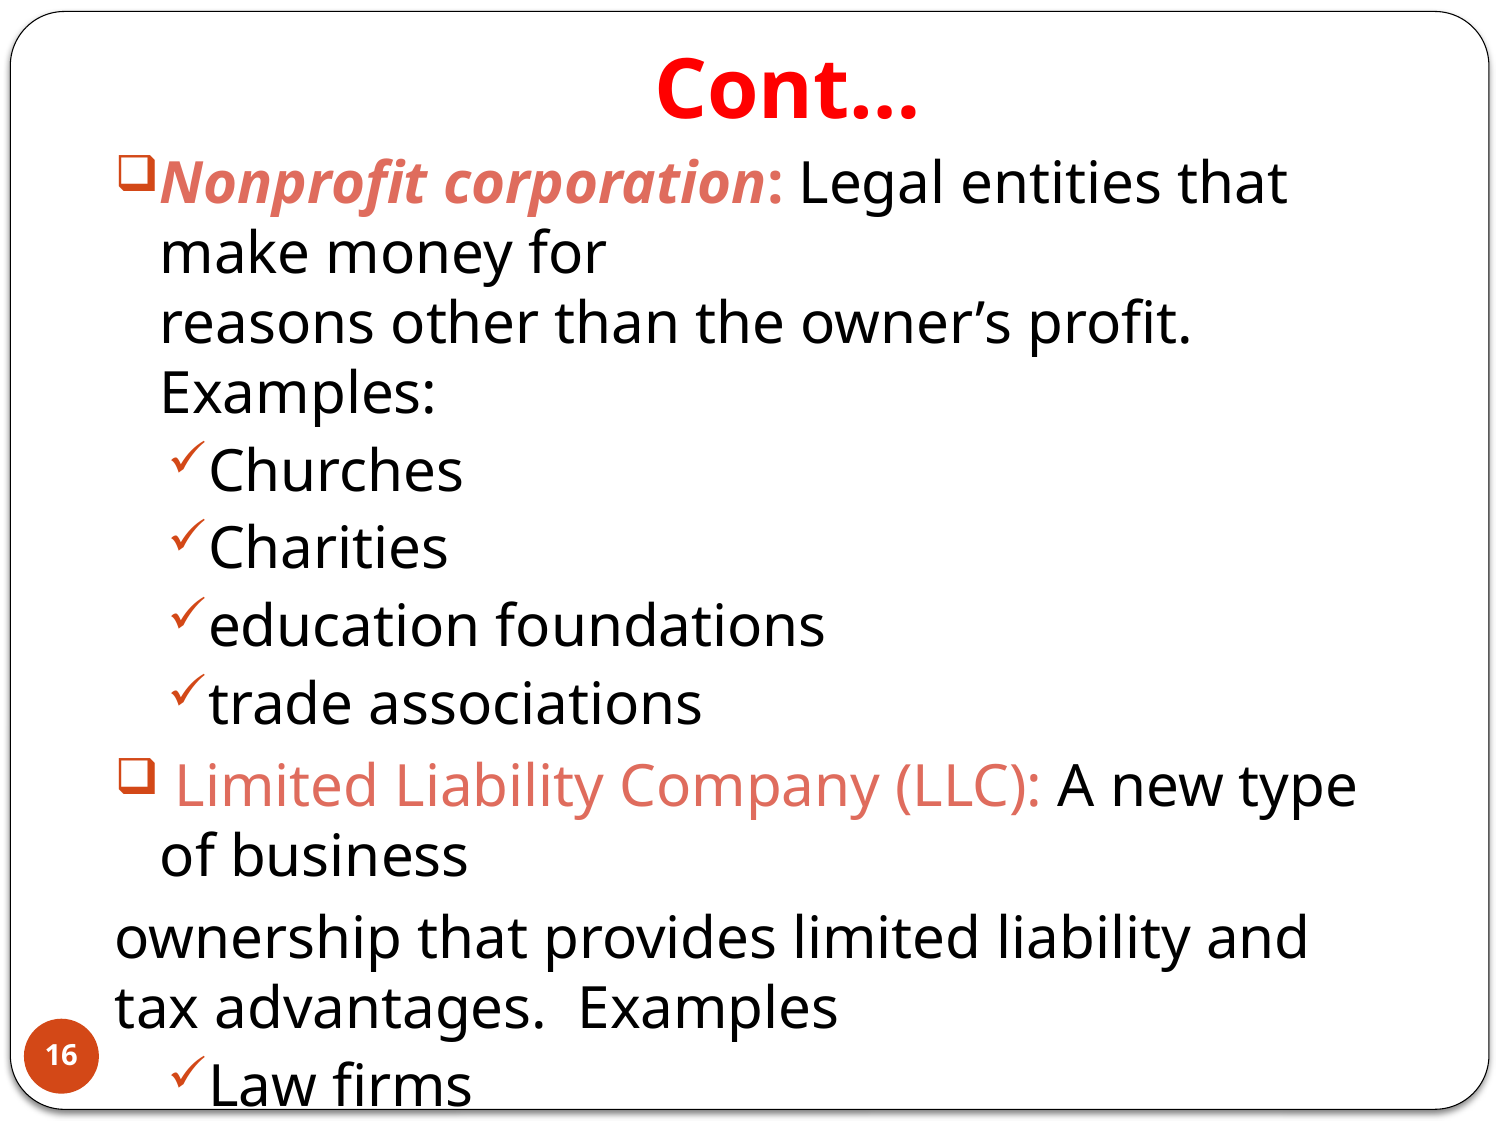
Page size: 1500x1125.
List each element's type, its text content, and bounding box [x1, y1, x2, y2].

title Cont… [150, 45, 1425, 137]
list Nonprofit corporation: Legal entities that make money for reasons other than the owner’s profit. Examples: Churches Charities education foundations trade associations Limited Liability Company (LLC): A new type of business ownership that provides limited liability and tax advantages. Examples Law firms Medical firms [99, 137, 1425, 1088]
slide_number 16 [23, 1018, 99, 1094]
